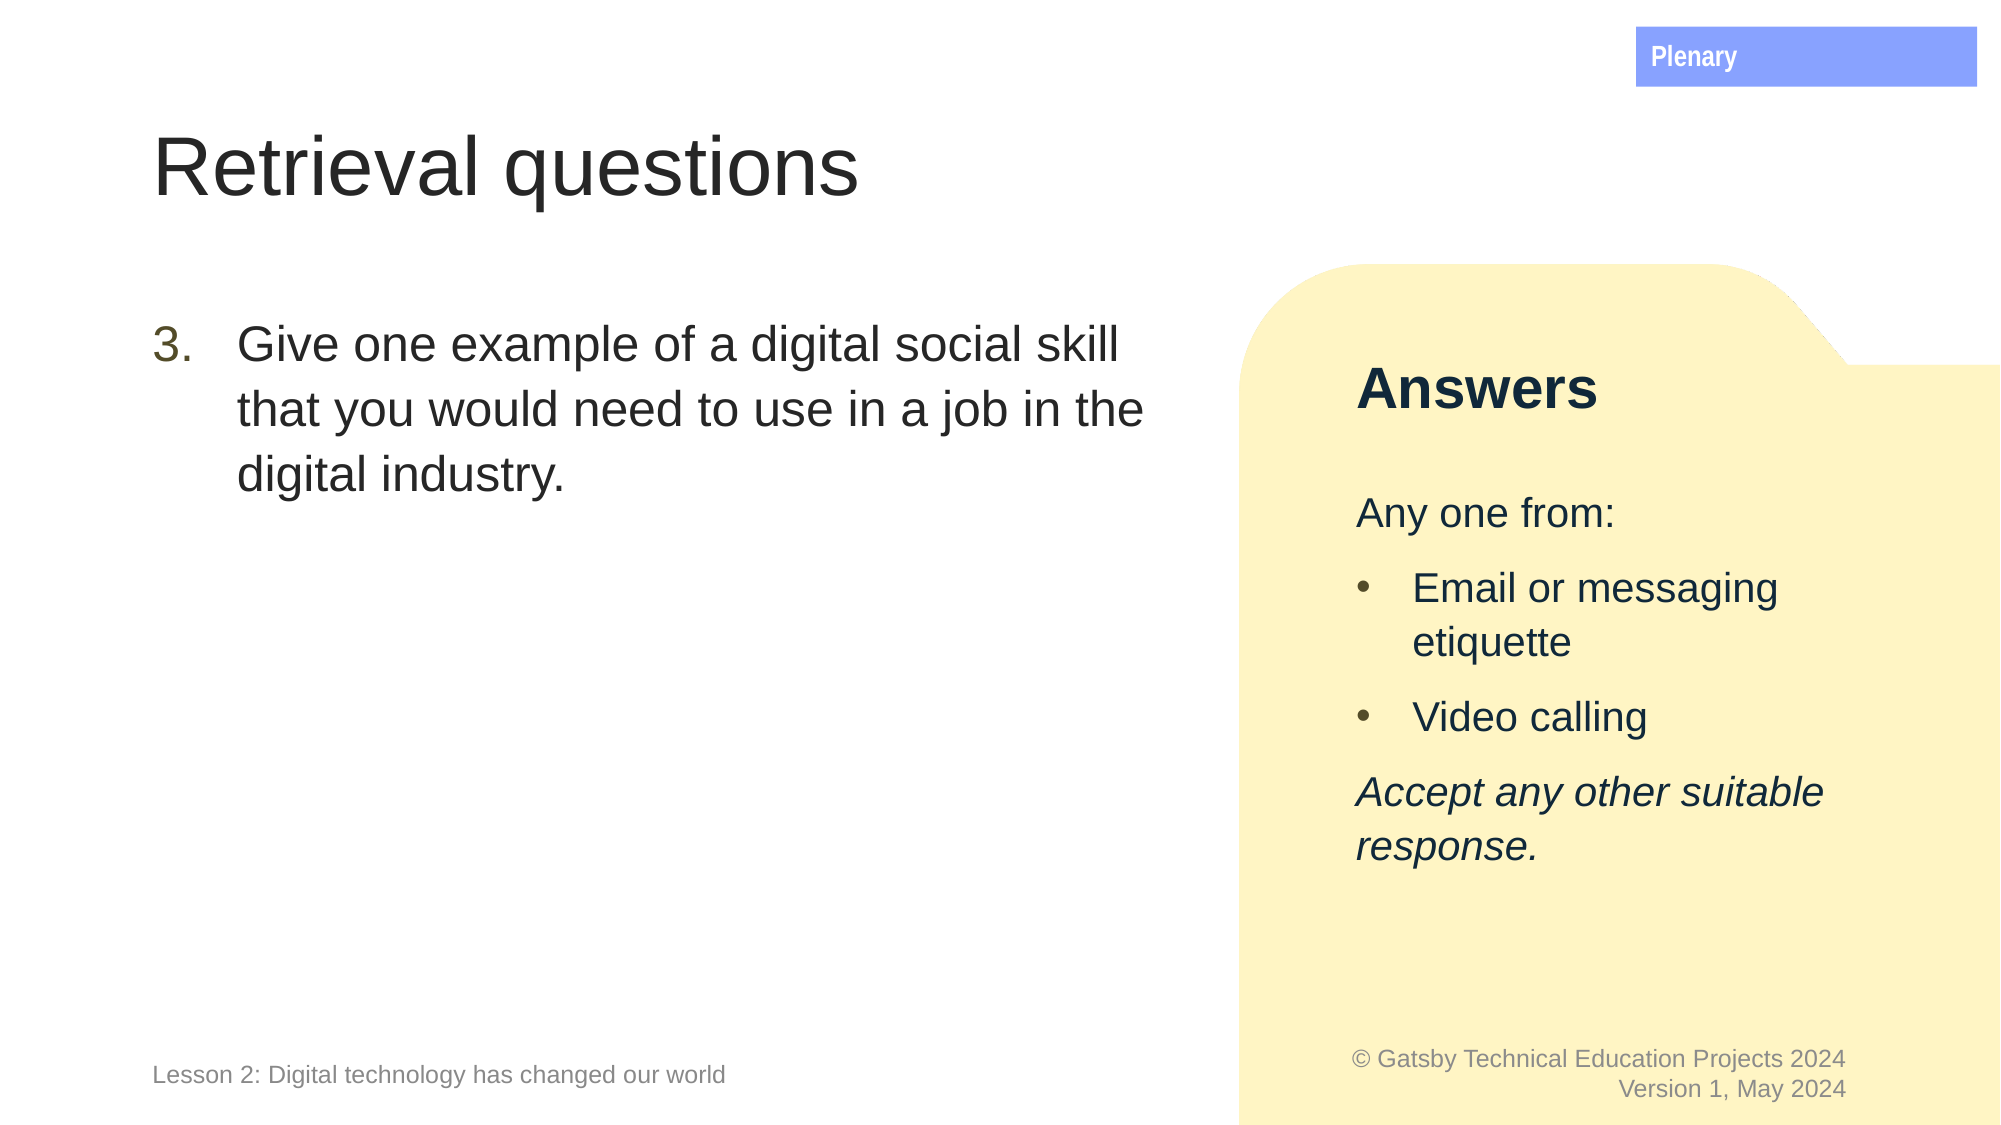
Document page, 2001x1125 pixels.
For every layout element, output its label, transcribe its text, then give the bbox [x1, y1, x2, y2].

list Any one from: Email or messaging etiquette Video calling Accept any other suitable response. [1341, 474, 1917, 1014]
title Retrieval questions [137, 59, 1863, 278]
list Answers [1341, 337, 1783, 440]
list Plenary [1636, 26, 1978, 87]
picture [1239, 264, 2000, 1125]
list Give one example of a digital social skill that you would need to use in a job in the digital industry. [137, 299, 1188, 1014]
list Lesson 2: Digital technology has changed our world [137, 1042, 829, 1103]
